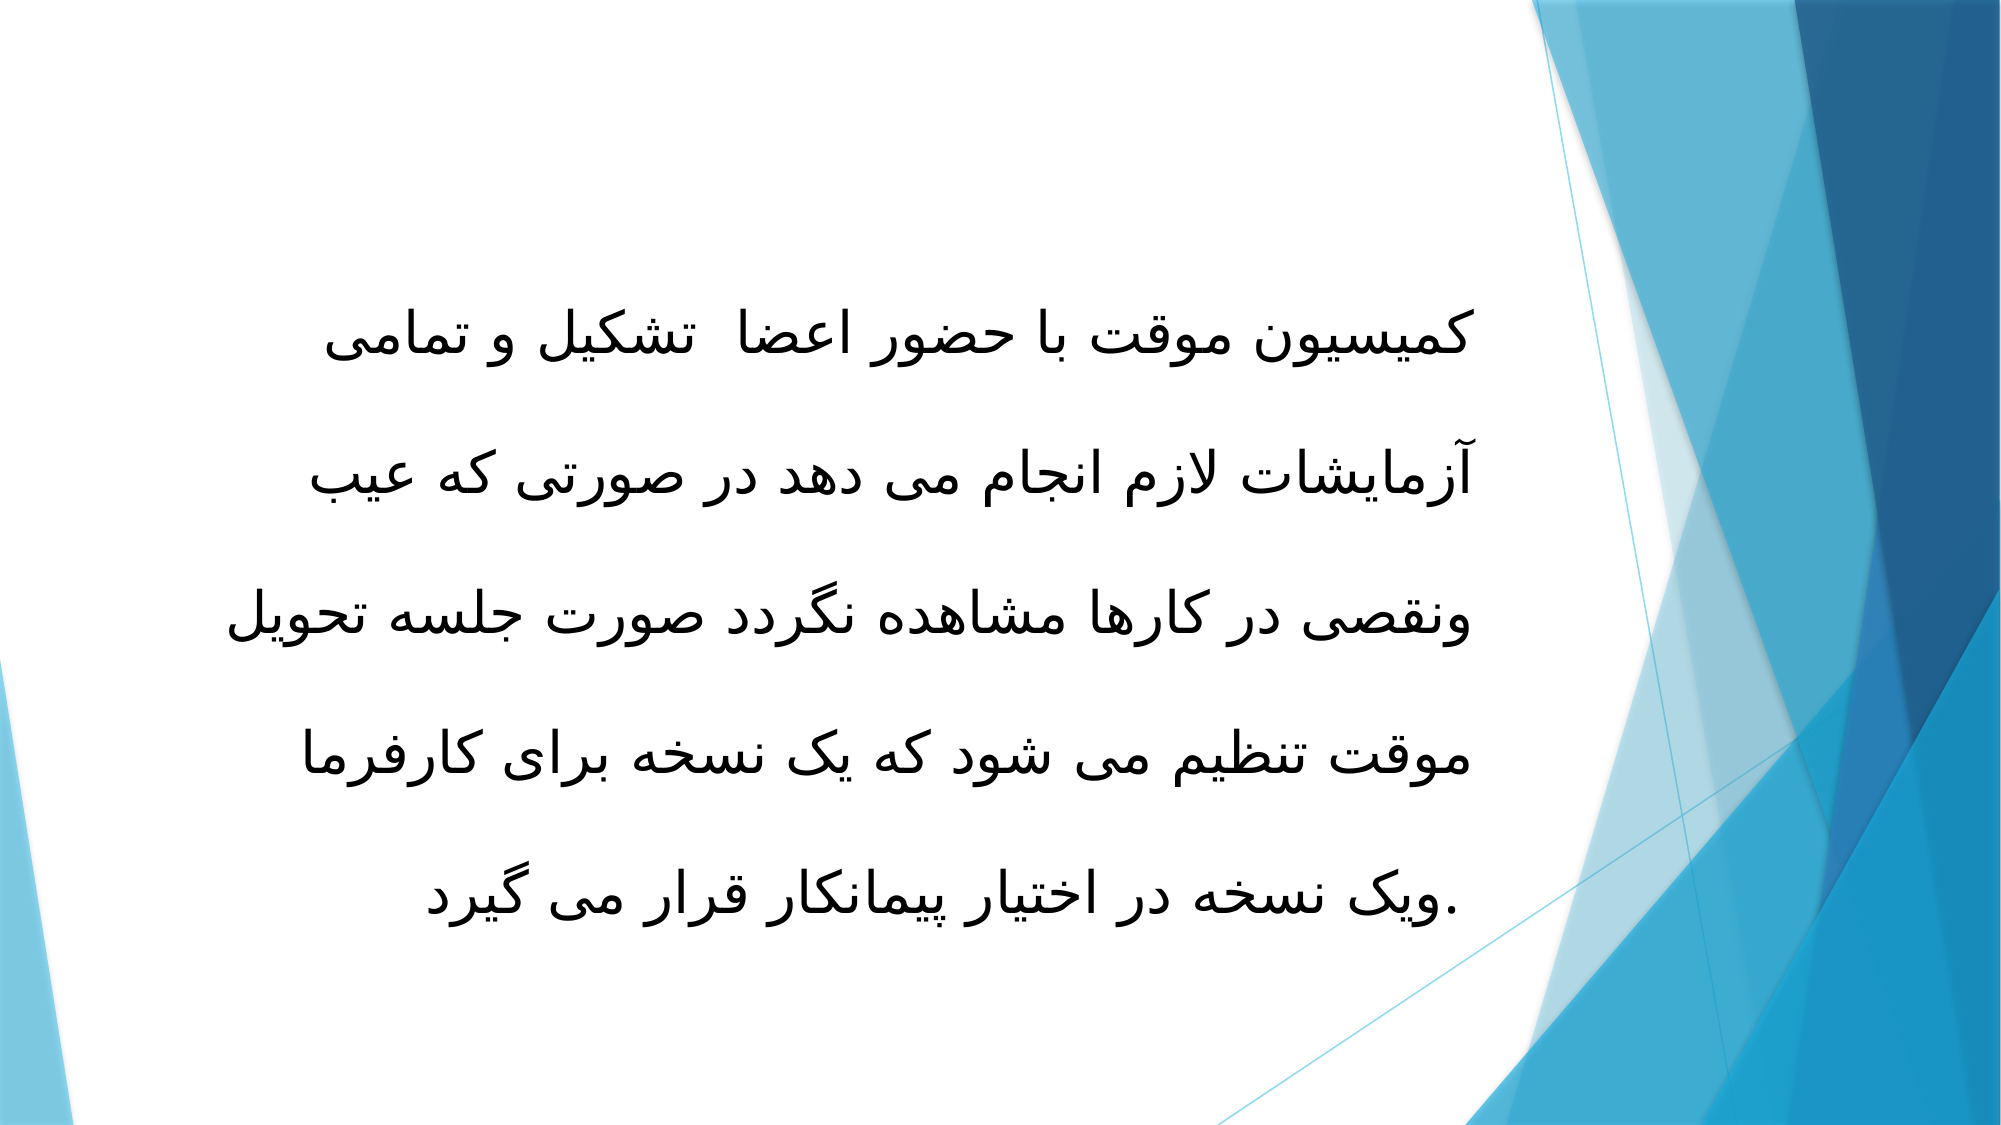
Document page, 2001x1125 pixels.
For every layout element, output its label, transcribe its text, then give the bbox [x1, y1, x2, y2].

text_box کمیسیون موقت با حضور اعضا تشکیل و تمامی آزمایشات لازم انجام می دهد در صورتی که عیب ونقصی در کارها مشاهده نگردد صورت جلسه تحویل موقت تنظیم می شود که یک نسخه برای کارفرما ویک نسخه در اختیار پیمانکار قرار می گیرد. [204, 217, 1490, 933]
